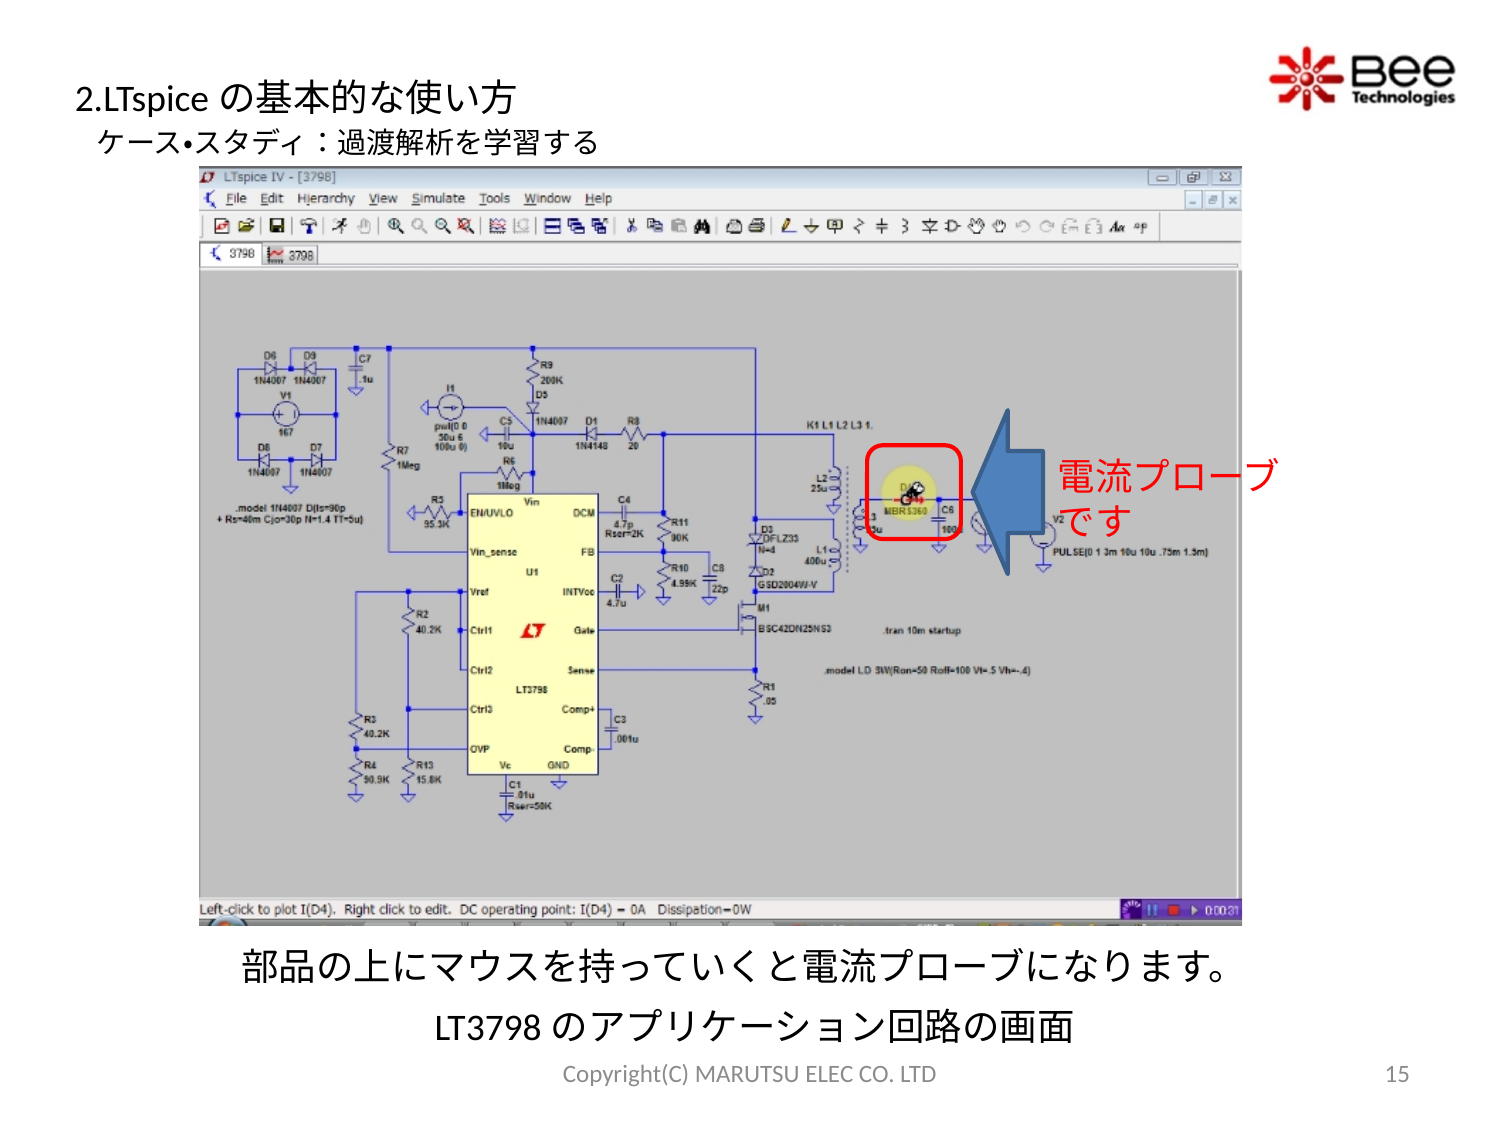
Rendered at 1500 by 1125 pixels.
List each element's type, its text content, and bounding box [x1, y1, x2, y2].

text_box 部品の上にマウスを持っていくと電流プローブになります。 [226, 935, 1261, 996]
text_box 電流プローブ です [1247, 445, 1348, 550]
text_box 2.LTspiceの基本的な使い方 [60, 66, 542, 127]
slide_number 15 [1074, 1042, 1425, 1103]
text_box ケース・スタディ：過渡解析を学習する [82, 117, 616, 167]
picture [1259, 30, 1471, 124]
picture [198, 165, 1243, 926]
text_box LT3798のアプリケーション回路の画面 [419, 996, 1090, 1056]
footer Copyright(C) MARUTSU ELEC CO. LTD [512, 1056, 988, 1103]
